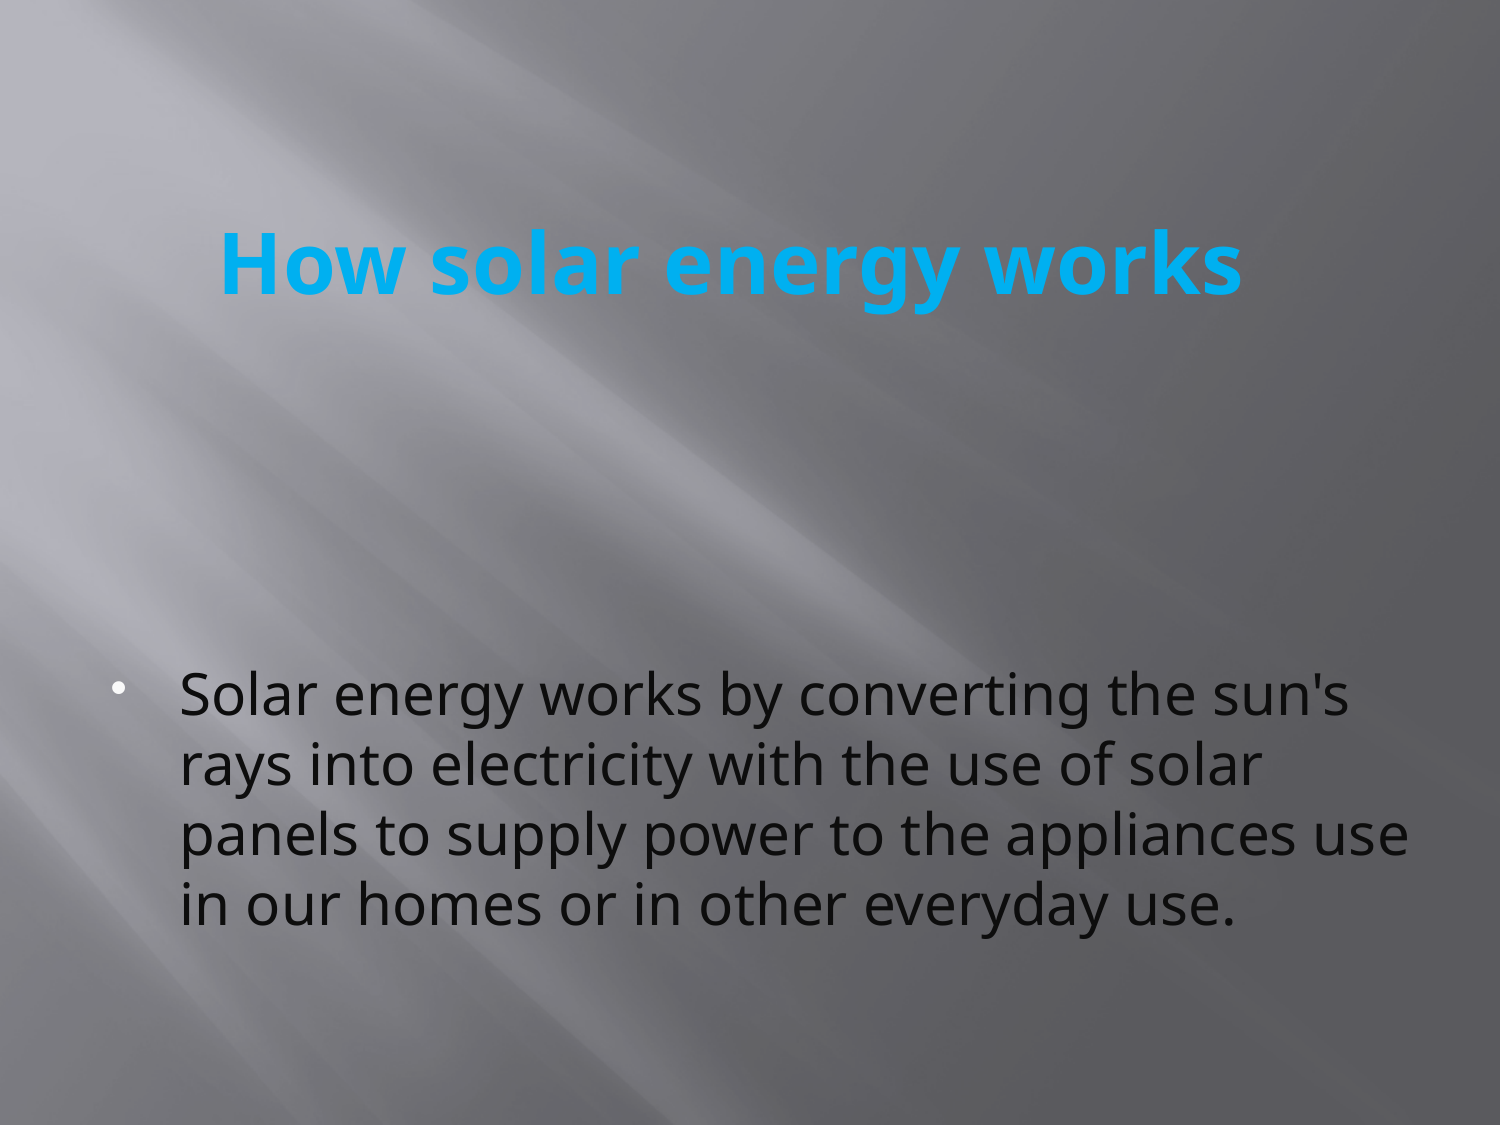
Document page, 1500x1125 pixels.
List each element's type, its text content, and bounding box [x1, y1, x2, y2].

list Solar energy works by converting the sun's rays into electricity with the use of solar panels to supply power to the appliances use in our homes or in other everyday use. [75, 650, 1425, 975]
title How solar energy works [75, 45, 1388, 475]
